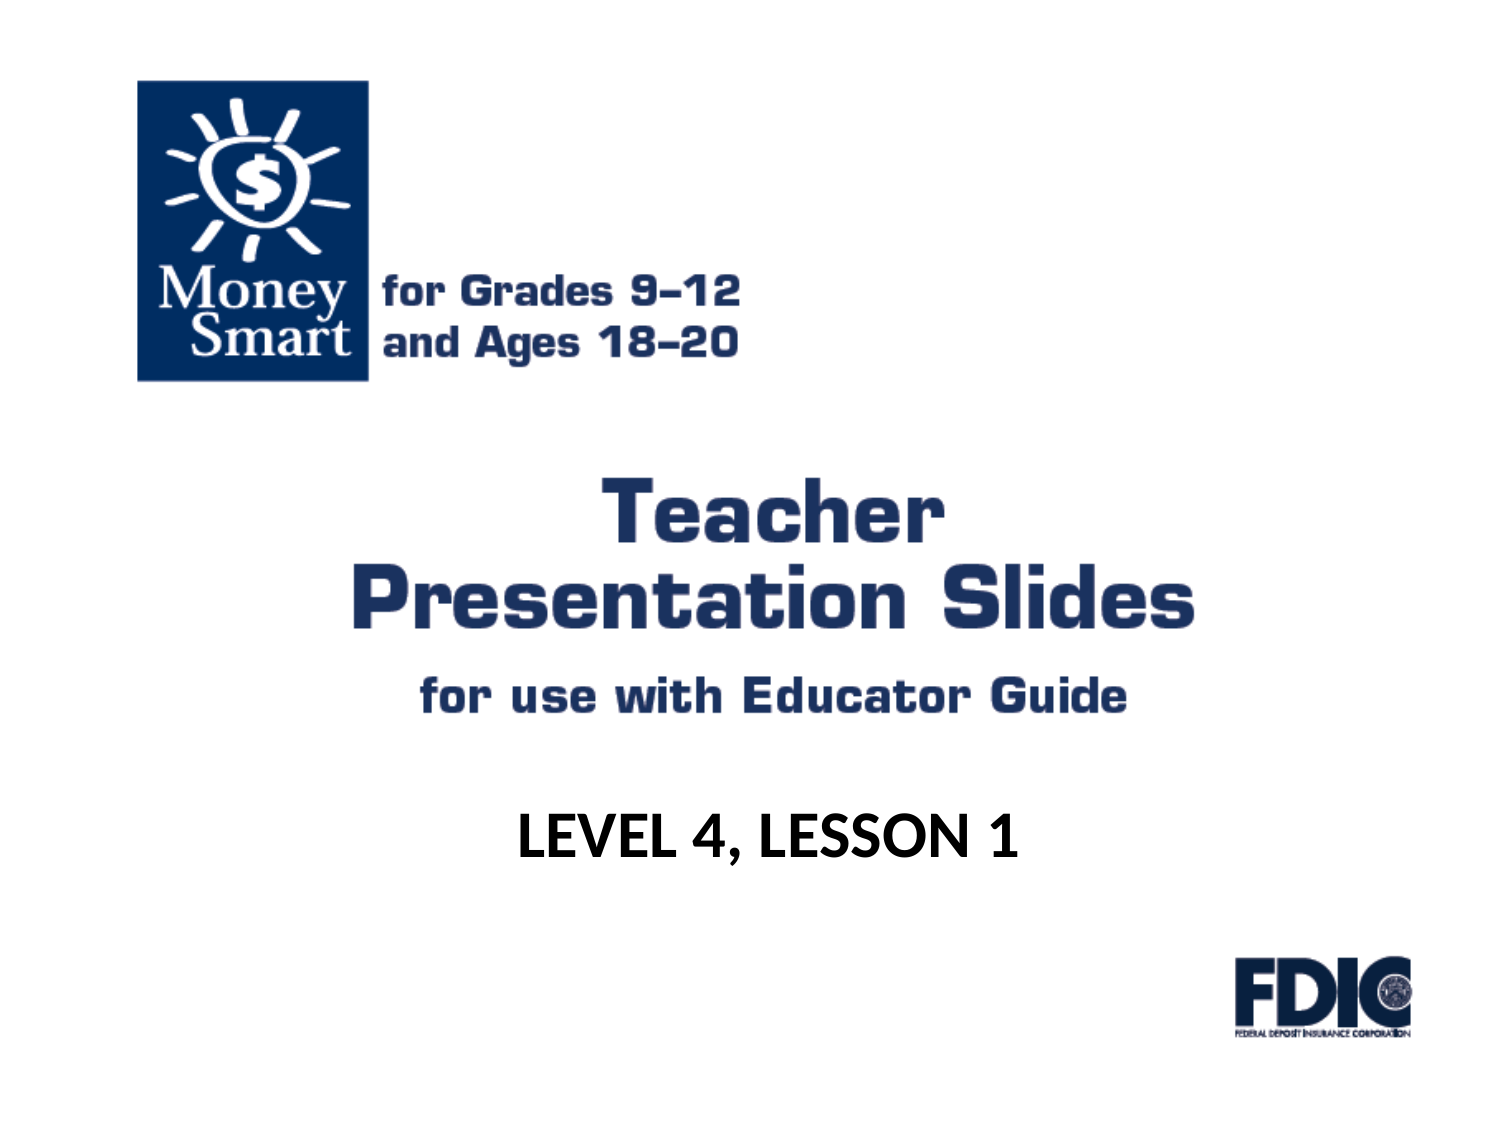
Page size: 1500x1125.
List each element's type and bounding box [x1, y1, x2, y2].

picture [98, 33, 1440, 1069]
